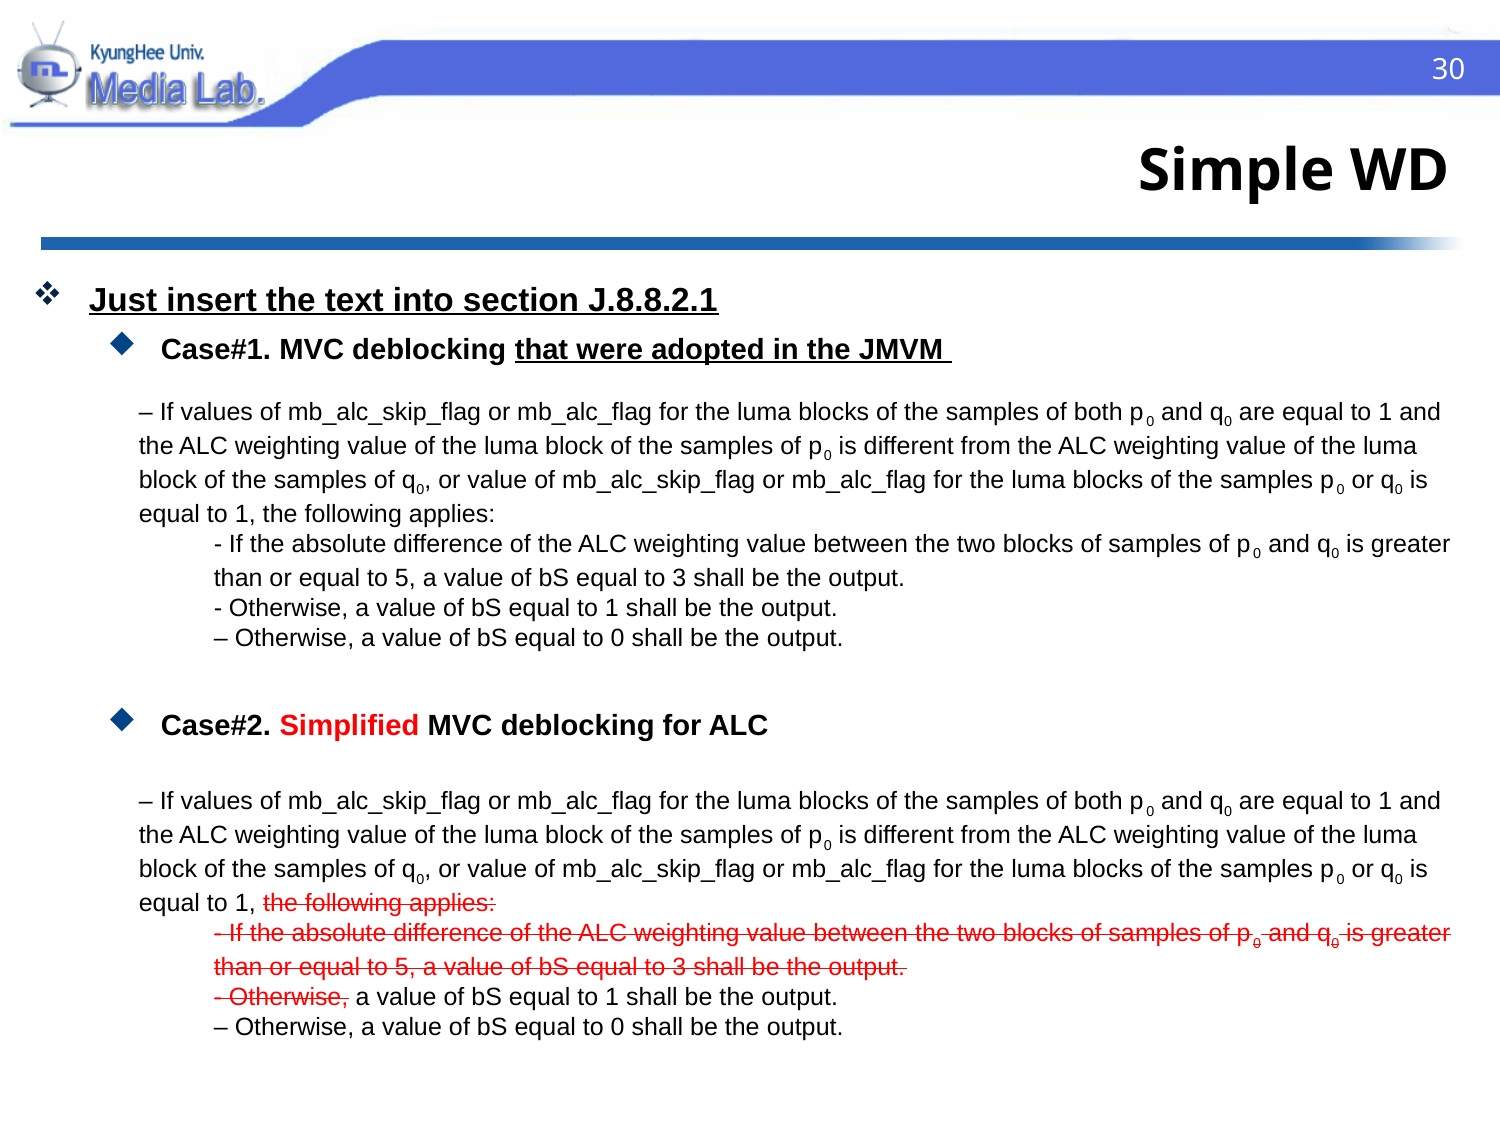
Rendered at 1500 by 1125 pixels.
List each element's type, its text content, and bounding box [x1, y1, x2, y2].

title Simple WD [312, 101, 1465, 233]
picture [0, 0, 1500, 138]
list Just insert the text into section J.8.8.2.1 Case#1. MVC deblocking that were adopted in the JMVM Case#2. Simplified MVC deblocking for ALC [17, 262, 1483, 1107]
text_box – If values of mb_alc_skip_flag or mb_alc_flag for the luma blocks of the samples of both p0 and q0 are equal to 1 and the ALC weighting value of the luma block of the samples of p0 is different from the ALC weighting value of the luma block of the samples of q0, or value of mb_alc_skip_flag or mb_alc_flag for the luma blocks of the samples p0 or q0 is equal to 1, the following applies: - If the absolute difference of the ALC weighting value between the two blocks of samples of p0 and q0 is greater than or equal to 5, a value of bS equal to 3 shall be the output. - Otherwise, a value of bS equal to 1 shall be the output. – Otherwise, a value of bS equal to 0 shall be the output. [123, 777, 1483, 1078]
text_box – If values of mb_alc_skip_flag or mb_alc_flag for the luma blocks of the samples of both p0 and q0 are equal to 1 and the ALC weighting value of the luma block of the samples of p0 is different from the ALC weighting value of the luma block of the samples of q0, or value of mb_alc_skip_flag or mb_alc_flag for the luma blocks of the samples p0 or q0 is equal to 1, the following applies: - If the absolute difference of the ALC weighting value between the two blocks of samples of p0 and q0 is greater than or equal to 5, a value of bS equal to 3 shall be the output. - Otherwise, a value of bS equal to 1 shall be the output. – Otherwise, a value of bS equal to 0 shall be the output. [123, 387, 1483, 689]
slide_number 30 [1403, 42, 1481, 93]
picture [41, 237, 1500, 250]
